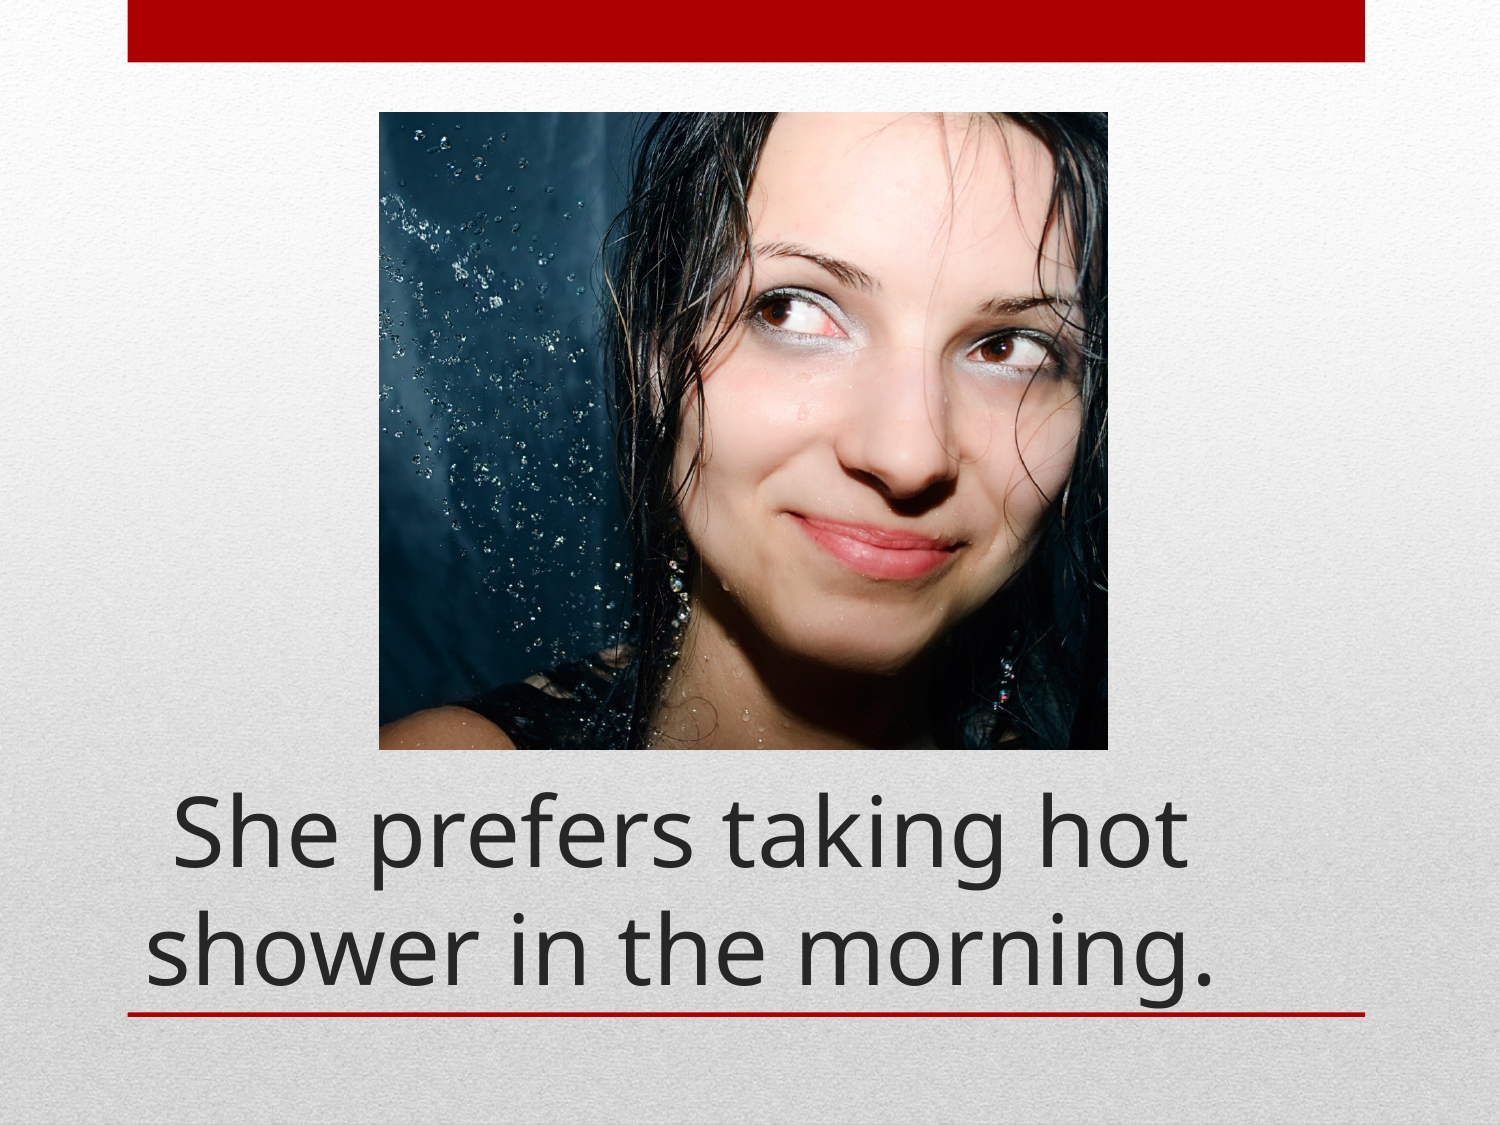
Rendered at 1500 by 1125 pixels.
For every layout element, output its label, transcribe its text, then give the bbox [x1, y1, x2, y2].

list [379, 111, 1109, 751]
title She prefers taking hot shower in the morning. [125, 750, 1238, 1013]
